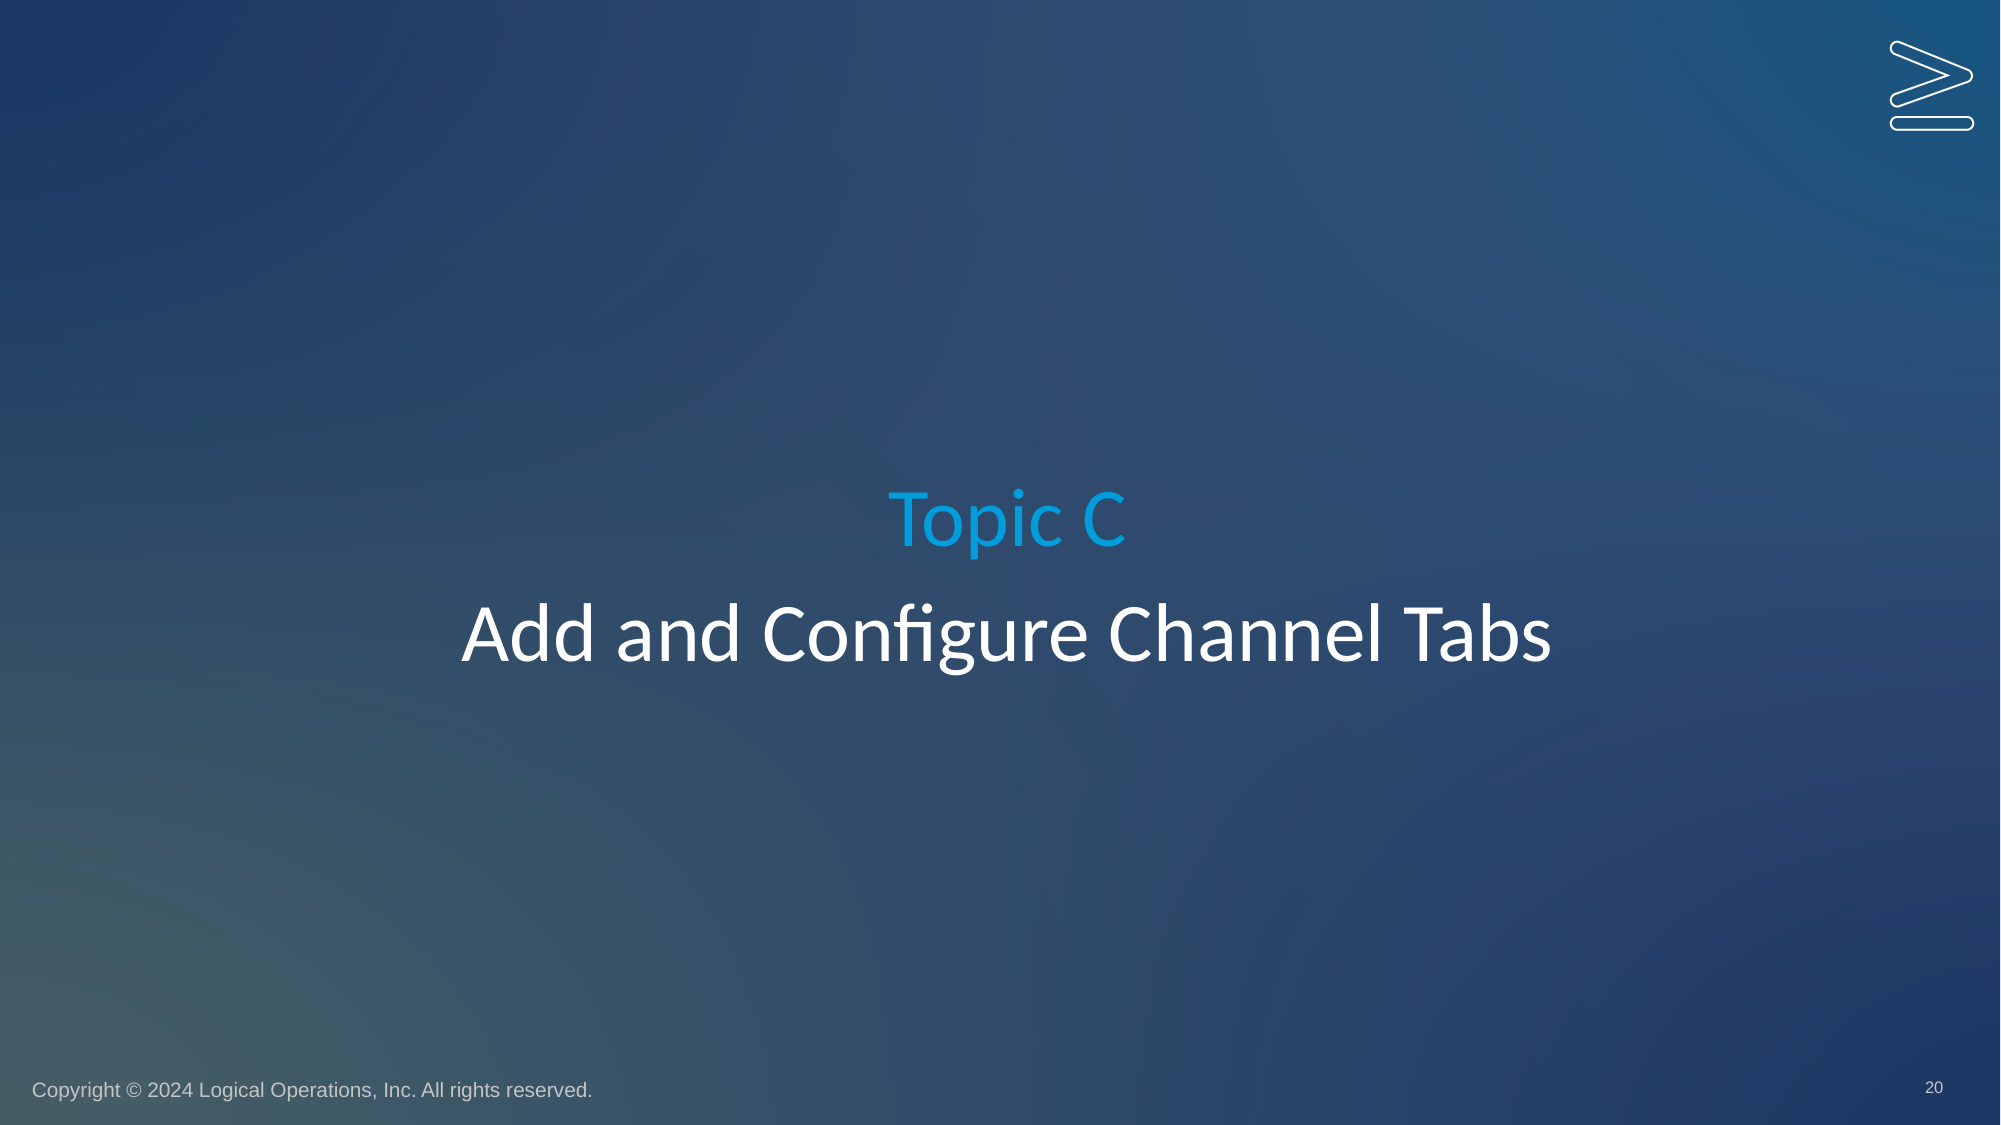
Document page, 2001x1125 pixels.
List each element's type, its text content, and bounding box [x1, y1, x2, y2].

picture [0, 0, 2001, 1125]
list Topic C [157, 324, 1858, 571]
title Add and Configure Channel Tabs [157, 571, 1858, 795]
slide_number 20 [1491, 1057, 1959, 1118]
